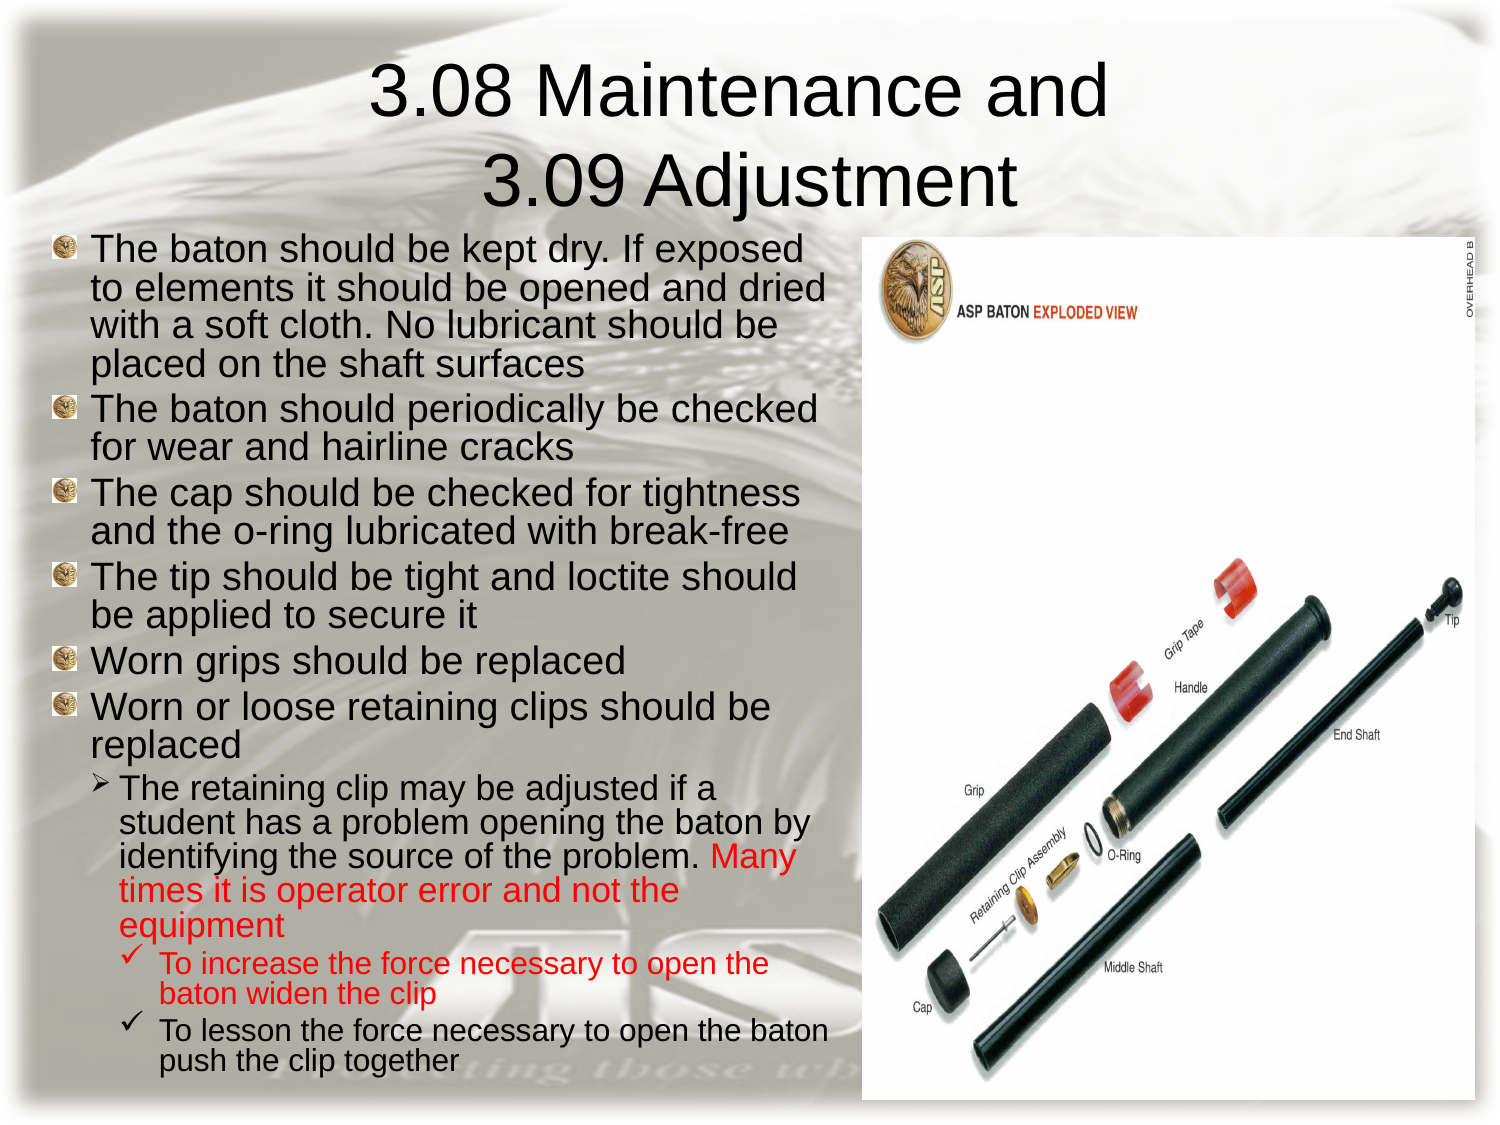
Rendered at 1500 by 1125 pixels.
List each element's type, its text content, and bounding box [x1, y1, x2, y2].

list The baton should be kept dry. If exposed to elements it should be opened and dried with a soft cloth. No lubricant should be placed on the shaft surfaces The baton should periodically be checked for wear and hairline cracks The cap should be checked for tightness and the o-ring lubricated with break-free The tip should be tight and loctite should be applied to secure it Worn grips should be replaced Worn or loose retaining clips should be replaced The retaining clip may be adjusted if a student has a problem opening the baton by identifying the source of the problem. Many times it is operator error and not the equipment To increase the force necessary to open the baton widen the clip To lesson the force necessary to open the baton push the clip together [37, 224, 850, 1100]
picture [52, 235, 77, 259]
picture [52, 692, 77, 716]
picture [52, 478, 77, 503]
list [862, 237, 1476, 1101]
picture [52, 395, 77, 419]
title 3.08 Maintenance and 3.09 Adjustment [24, 37, 1475, 225]
picture [52, 646, 77, 671]
picture [52, 562, 77, 587]
